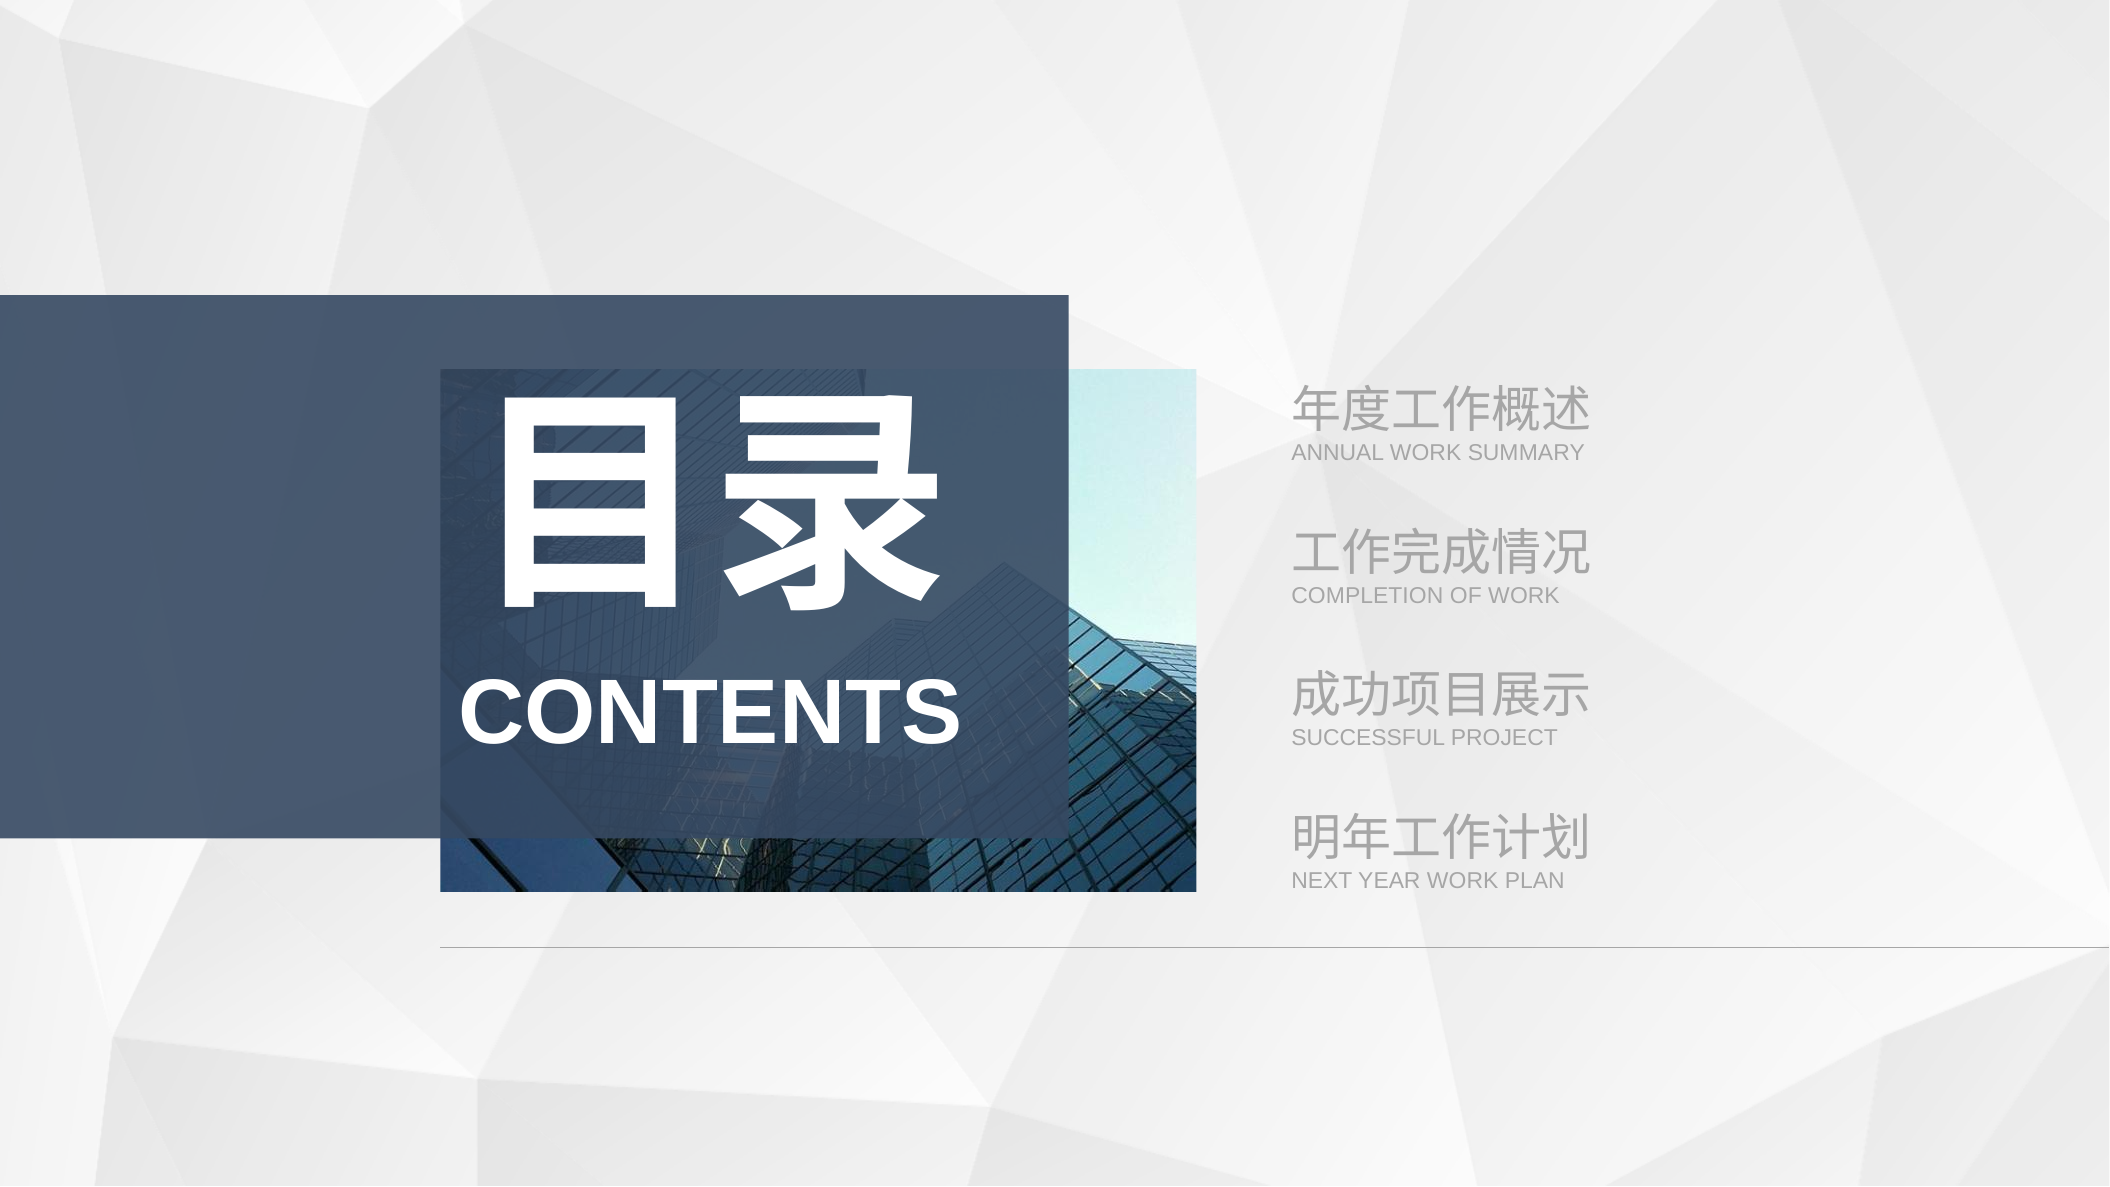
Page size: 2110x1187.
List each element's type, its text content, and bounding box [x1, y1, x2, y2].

text_box CONTENTS [440, 651, 982, 762]
text_box [439, 368, 1197, 892]
text_box 目录 [458, 348, 964, 637]
text_box [0, 294, 1070, 839]
picture [0, 0, 2110, 1186]
